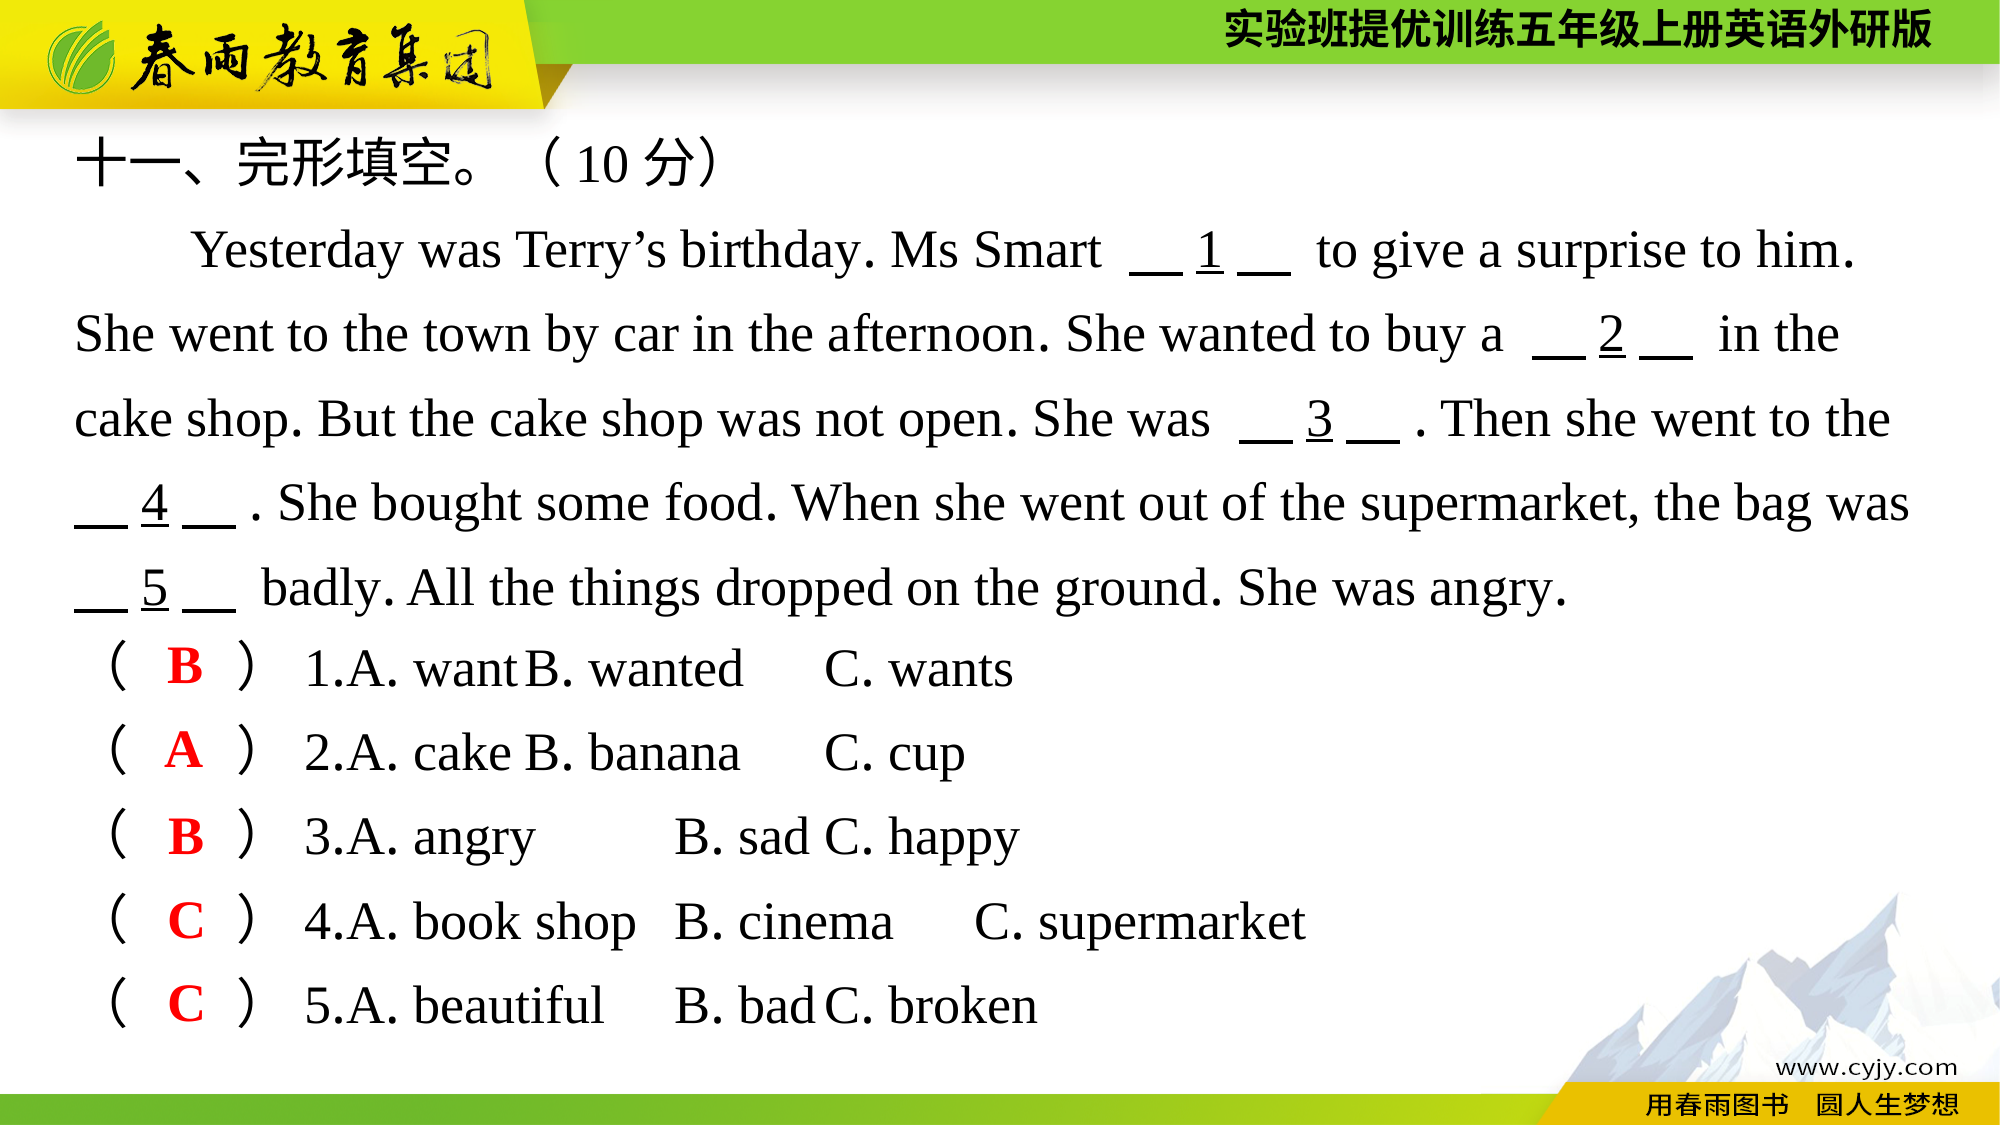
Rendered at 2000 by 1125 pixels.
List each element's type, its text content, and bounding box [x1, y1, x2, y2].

text_box B [153, 602, 220, 702]
text_box A [149, 686, 219, 786]
text_box （ ）1.A. want B. wanted C. wants （ ）2.A. cake B. banana C. cup （ ）3.A. angry B. sad C. happy （ ）4.A. book shop B. cinema C. supermarket （ ）5.A. beautiful B. bad C. broken [59, 604, 1944, 1043]
list 十一、完形填空。（10分） Yesterday was Terry’s birthday. Ms Smart 1 to give a surprise to him. She went to the town by car in the afternoon. She wanted to buy a 2 in the cake shop. But the cake shop was not open. She was 3 . Then she went to the 4 . She bought some food. When she went out of the supermarket, the bag was 5 badly. All the things dropped on the ground. She was angry. [59, 101, 1944, 604]
text_box C [153, 940, 223, 1040]
text_box B [153, 773, 220, 857]
text_box C [153, 857, 223, 940]
picture [0, 0, 2000, 1125]
